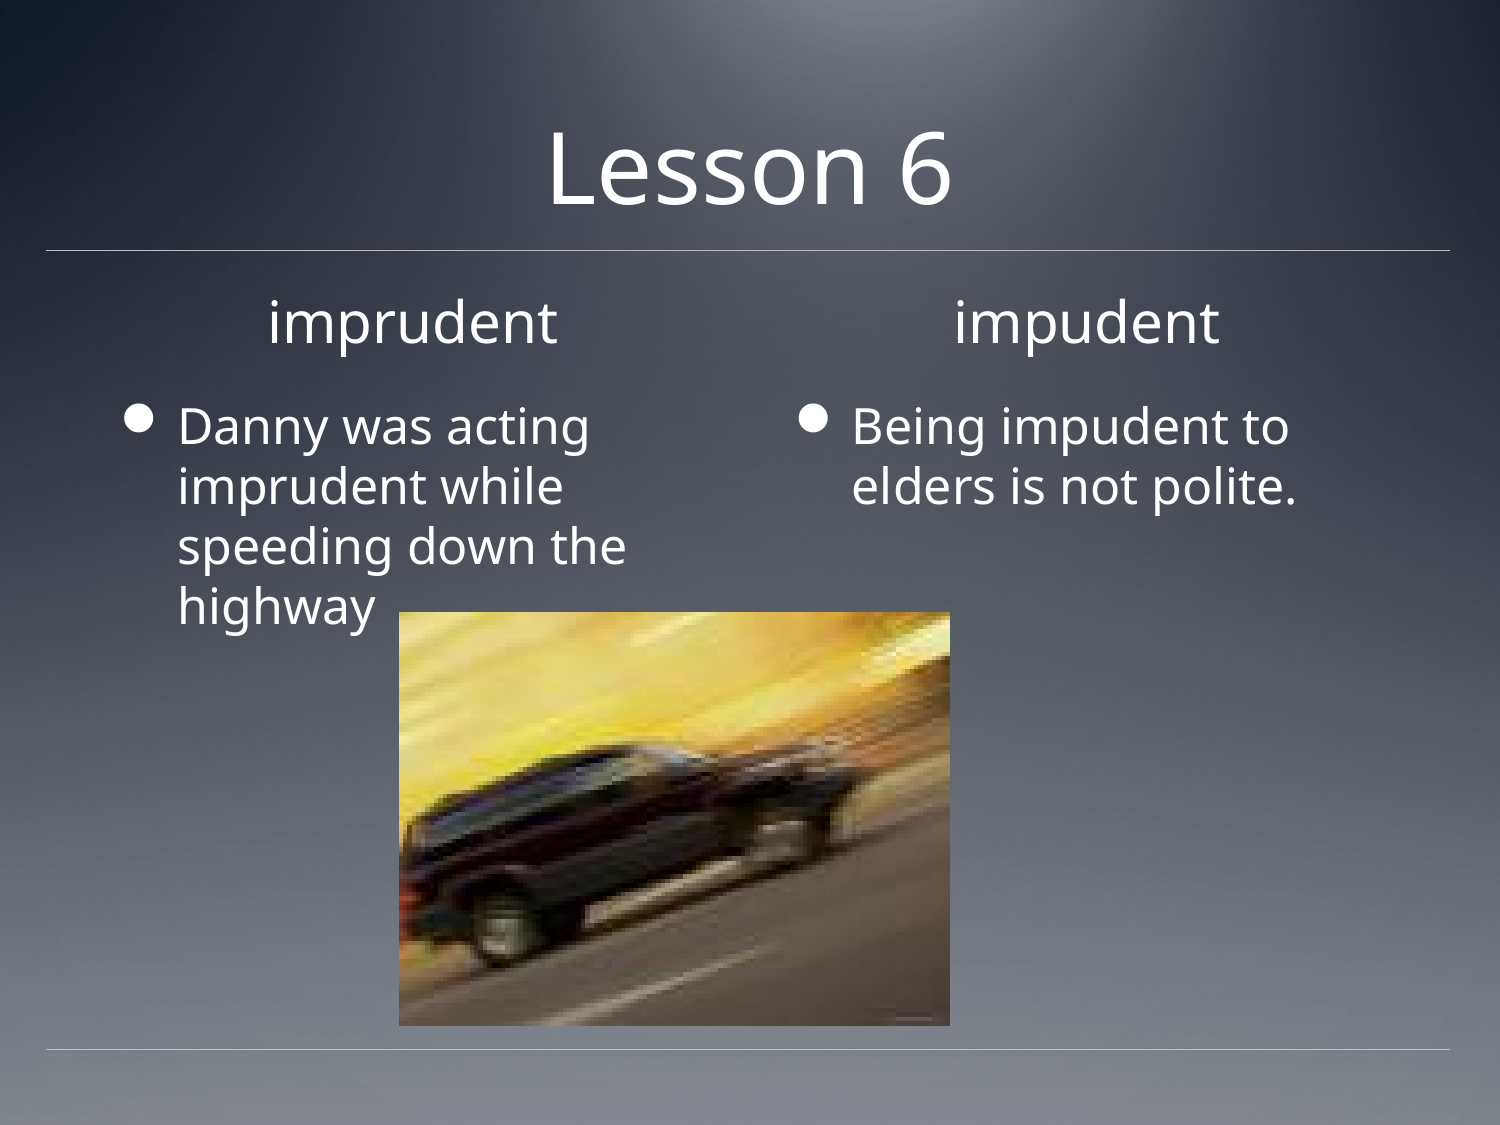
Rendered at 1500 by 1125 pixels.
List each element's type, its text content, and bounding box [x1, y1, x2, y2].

list imprudent [105, 251, 721, 387]
list Danny was acting imprudent while speeding down the highway [105, 387, 721, 1026]
list Being impudent to elders is not polite. [779, 387, 1395, 1026]
list impudent [779, 251, 1395, 387]
picture [397, 610, 953, 1028]
title Lesson 6 [105, 17, 1394, 233]
